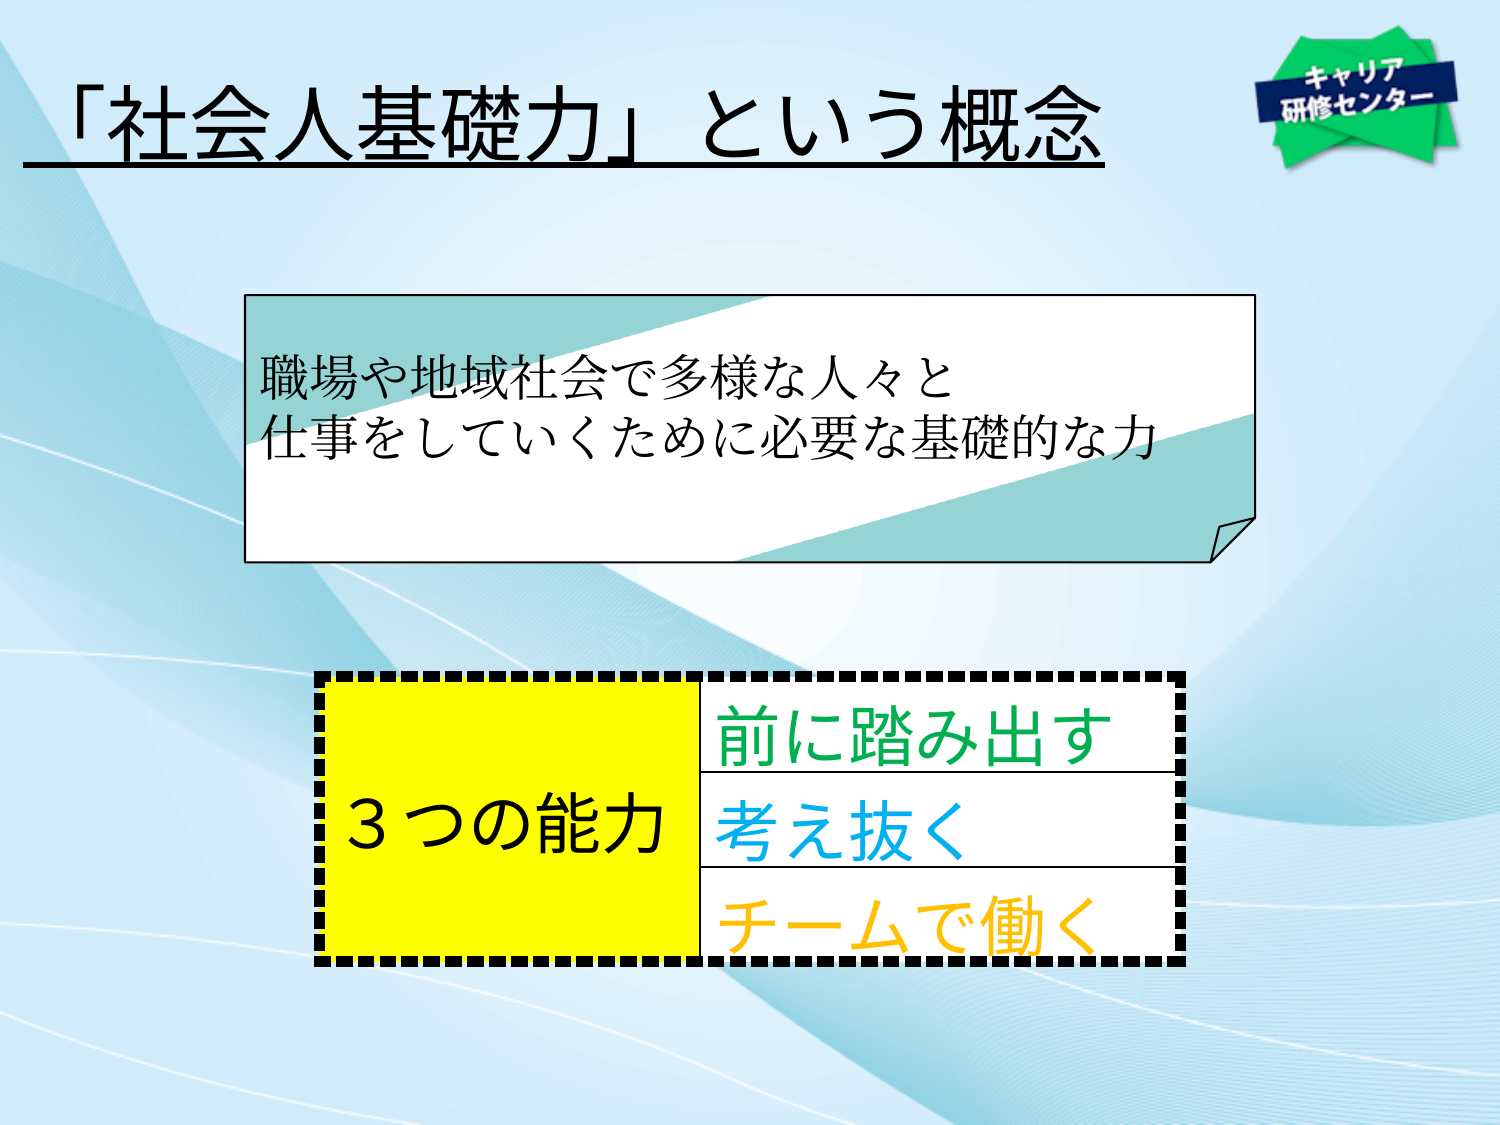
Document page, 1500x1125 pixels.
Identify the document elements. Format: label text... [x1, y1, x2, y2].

table_header 前に踏み出す [701, 677, 1181, 771]
table_cell チームで働く [701, 868, 1181, 962]
text_box 職場や地域社会で多様な人々と 仕事をしていくために必要な基礎的な力 [243, 294, 1257, 564]
table_header ３つの能力 [319, 677, 699, 962]
table_cell 考え抜く [701, 773, 1181, 866]
text_box 「社会人基礎力」という概念 [8, 64, 1121, 180]
picture [0, 0, 1500, 1125]
